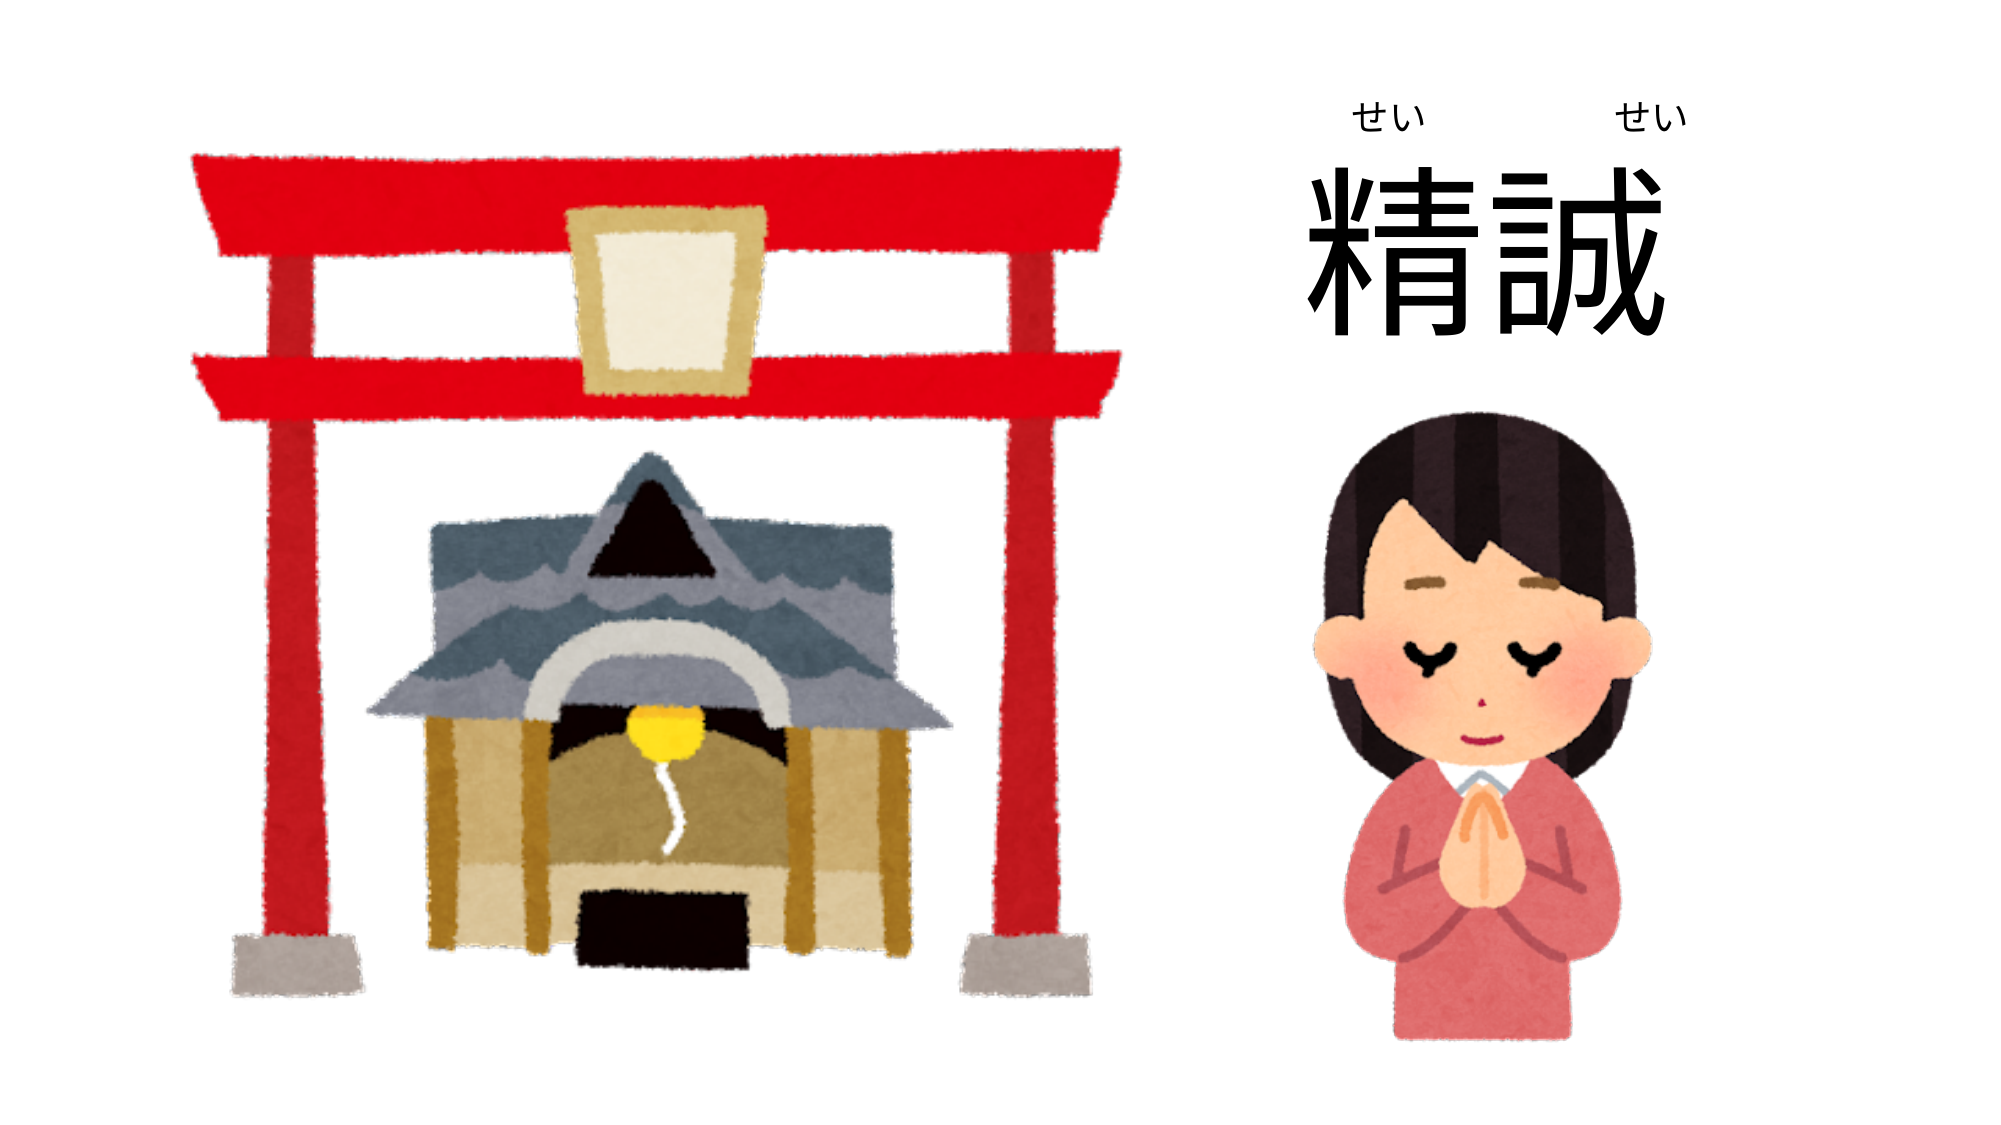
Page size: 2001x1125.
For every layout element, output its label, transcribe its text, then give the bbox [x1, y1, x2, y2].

text_box せい せい [1337, 86, 1878, 147]
picture [1224, 354, 1737, 1058]
picture [167, 130, 1147, 1030]
text_box 精誠 [1288, 130, 1789, 366]
